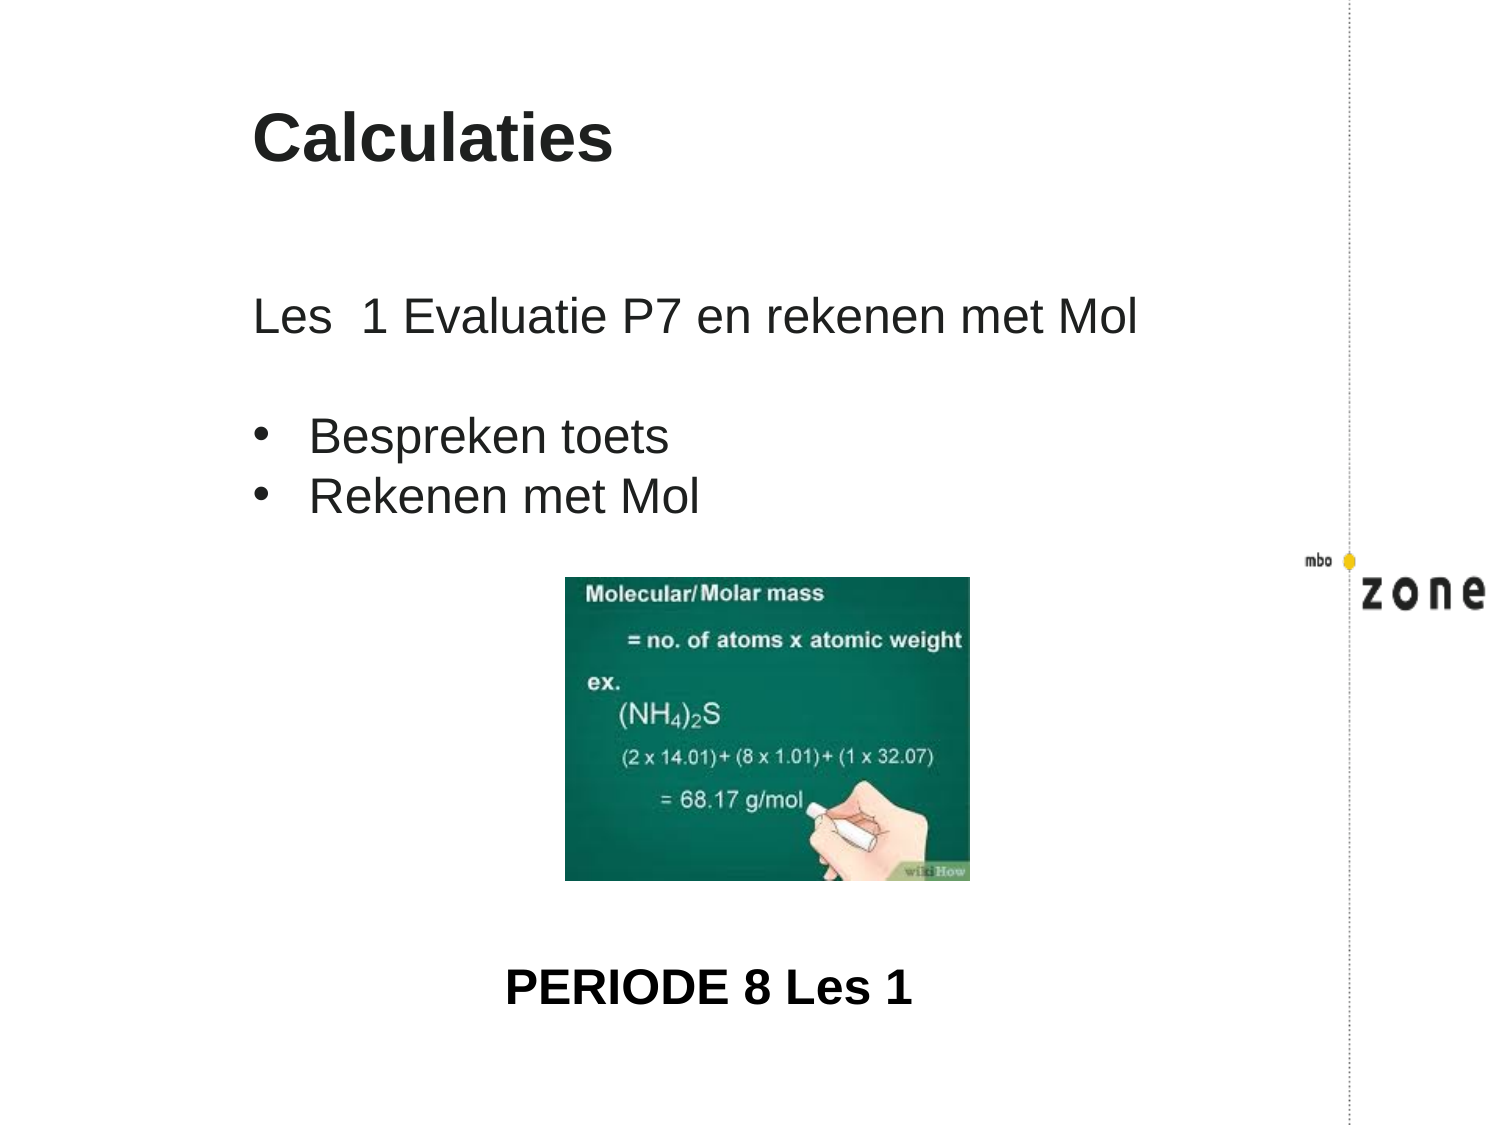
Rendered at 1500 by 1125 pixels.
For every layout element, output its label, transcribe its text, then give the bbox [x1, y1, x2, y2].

picture [1197, 0, 1500, 1125]
title Calculaties [252, 102, 1186, 264]
picture [565, 577, 971, 882]
text_box PERIODE 8 Les 1 [490, 947, 1465, 1022]
list Les 1 Evaluatie P7 en rekenen met Mol Bespreken toets Rekenen met Mol [252, 283, 1205, 646]
